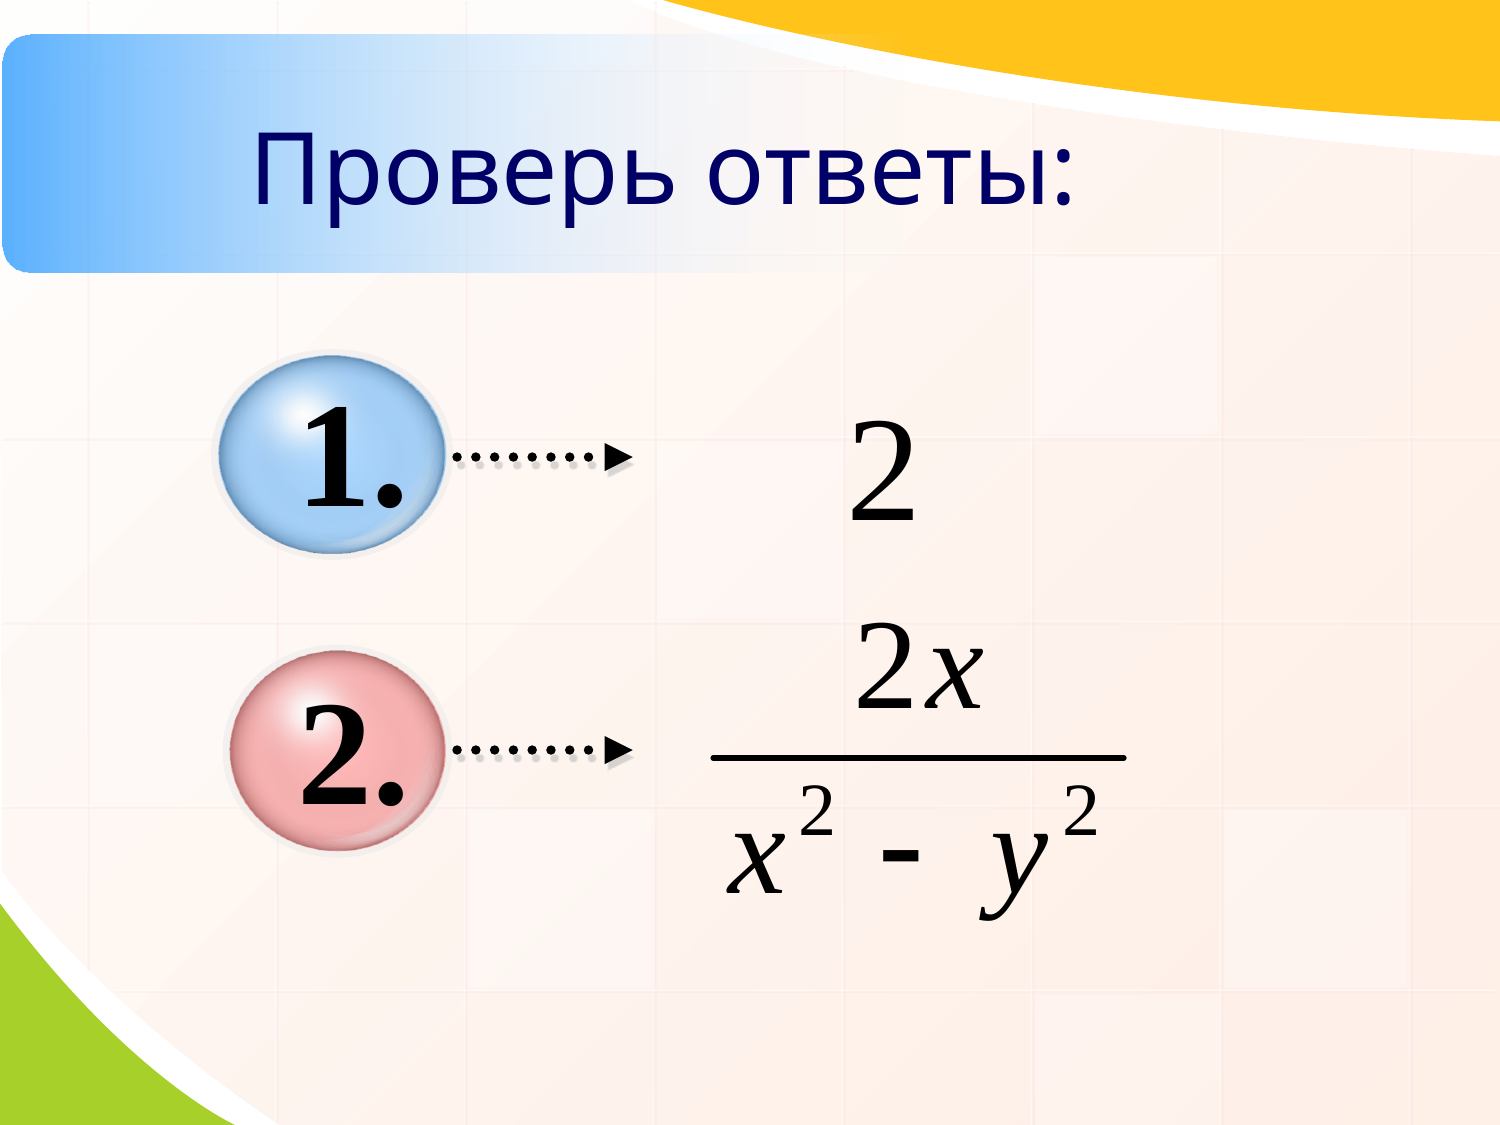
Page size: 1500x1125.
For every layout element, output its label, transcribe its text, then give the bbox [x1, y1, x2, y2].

text_box Проверь ответы: [234, 61, 1231, 233]
text_box [2, 35, 914, 273]
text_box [691, 585, 1149, 952]
text_box [620, 450, 633, 464]
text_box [222, 644, 453, 899]
text_box 2 [831, 363, 985, 540]
text_box [620, 743, 633, 757]
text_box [210, 348, 454, 601]
